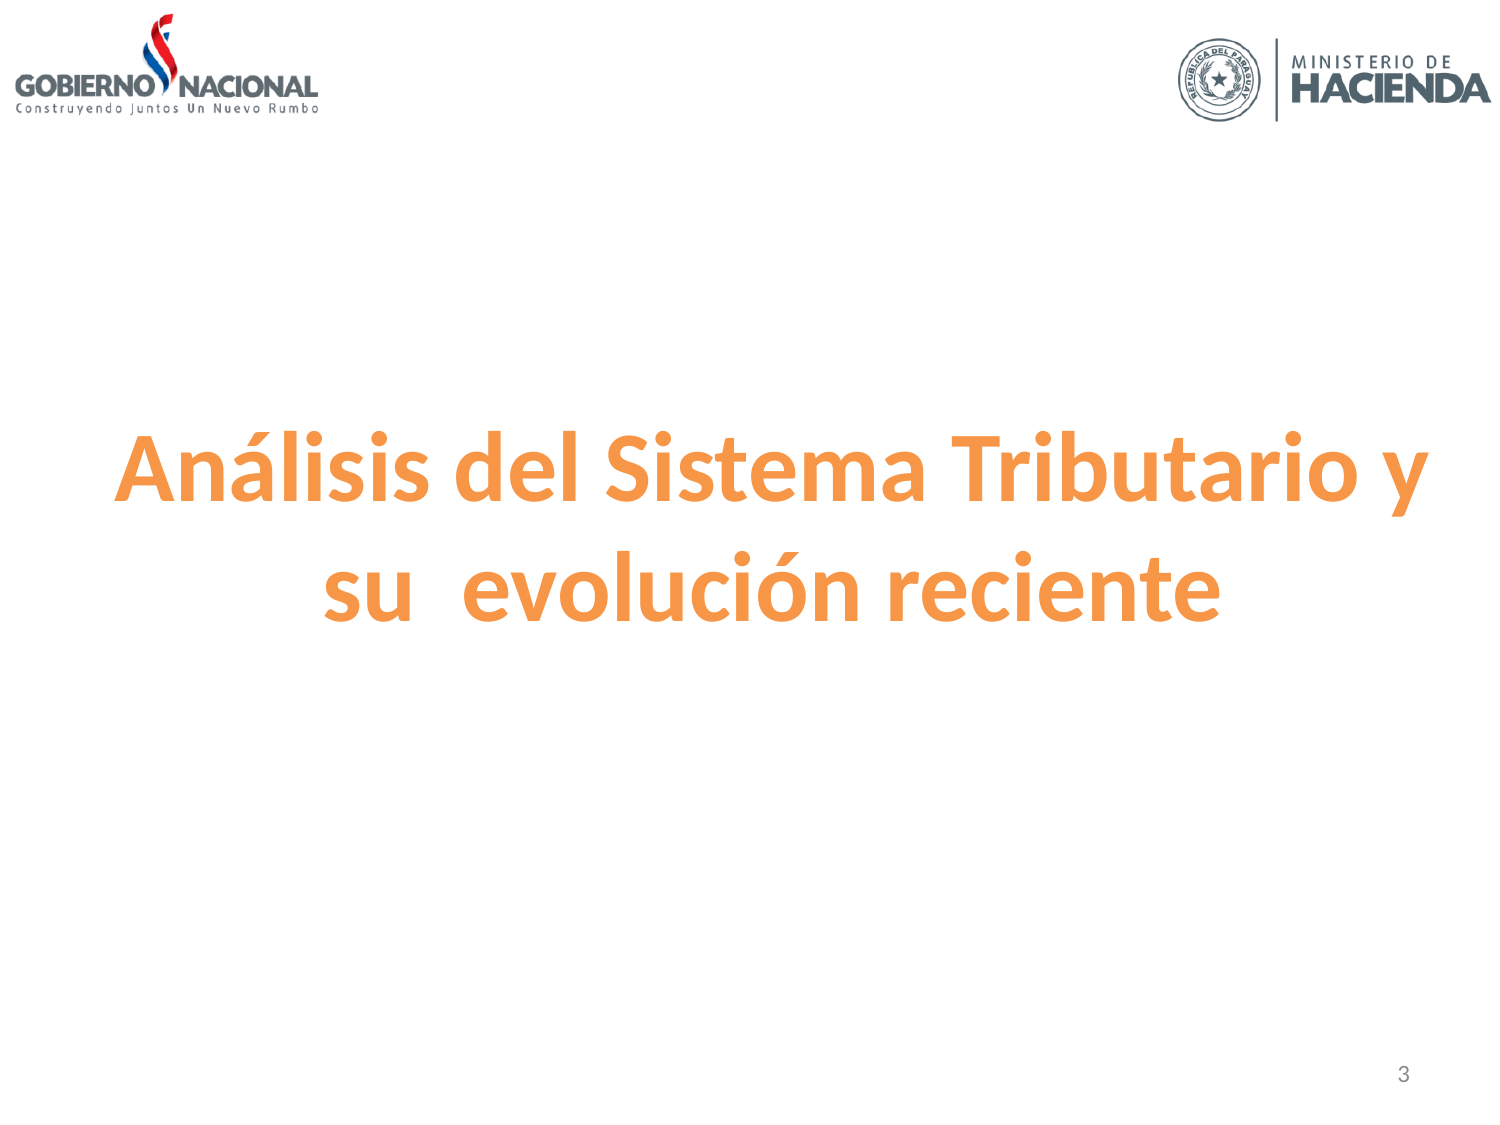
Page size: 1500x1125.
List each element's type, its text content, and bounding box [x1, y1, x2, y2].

picture [5, 7, 328, 125]
title Análisis del Sistema Tributario y su evolución reciente [99, 206, 1447, 917]
picture [1173, 33, 1495, 125]
slide_number 3 [1074, 1042, 1425, 1103]
